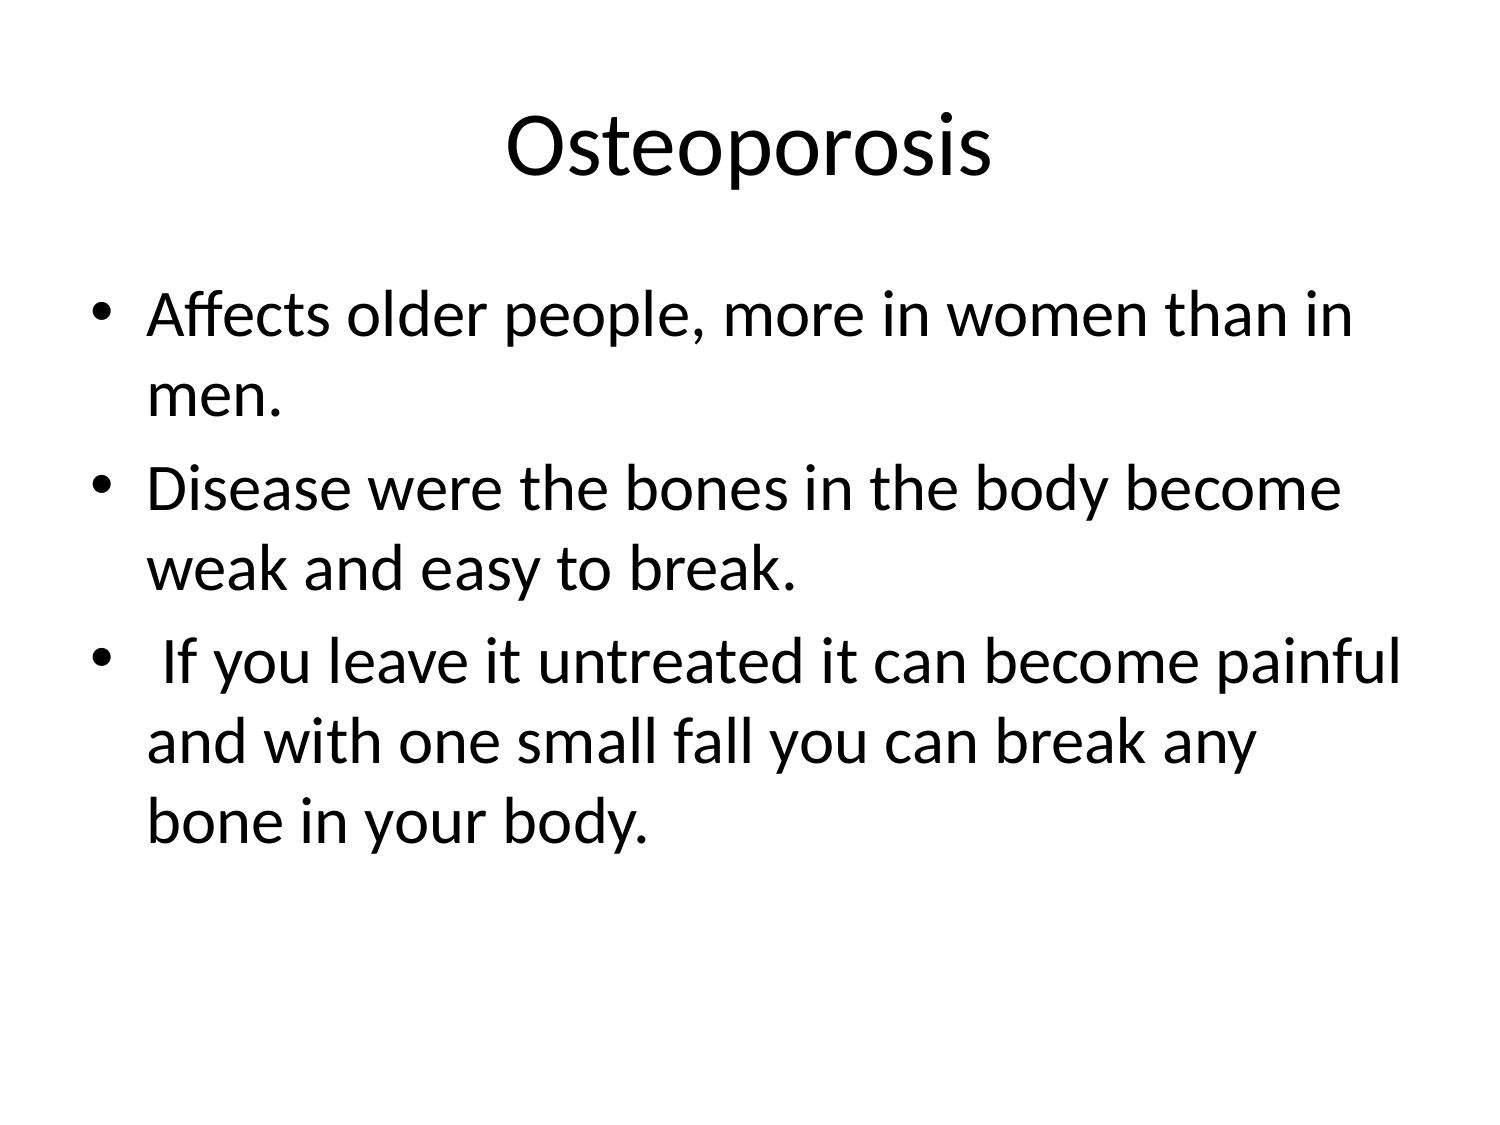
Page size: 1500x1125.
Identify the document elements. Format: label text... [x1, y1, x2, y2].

title Osteoporosis [75, 45, 1425, 233]
list Affects older people, more in women than in men. Disease were the bones in the body become weak and easy to break. If you leave it untreated it can become painful and with one small fall you can break any bone in your body. [75, 262, 1425, 1005]
